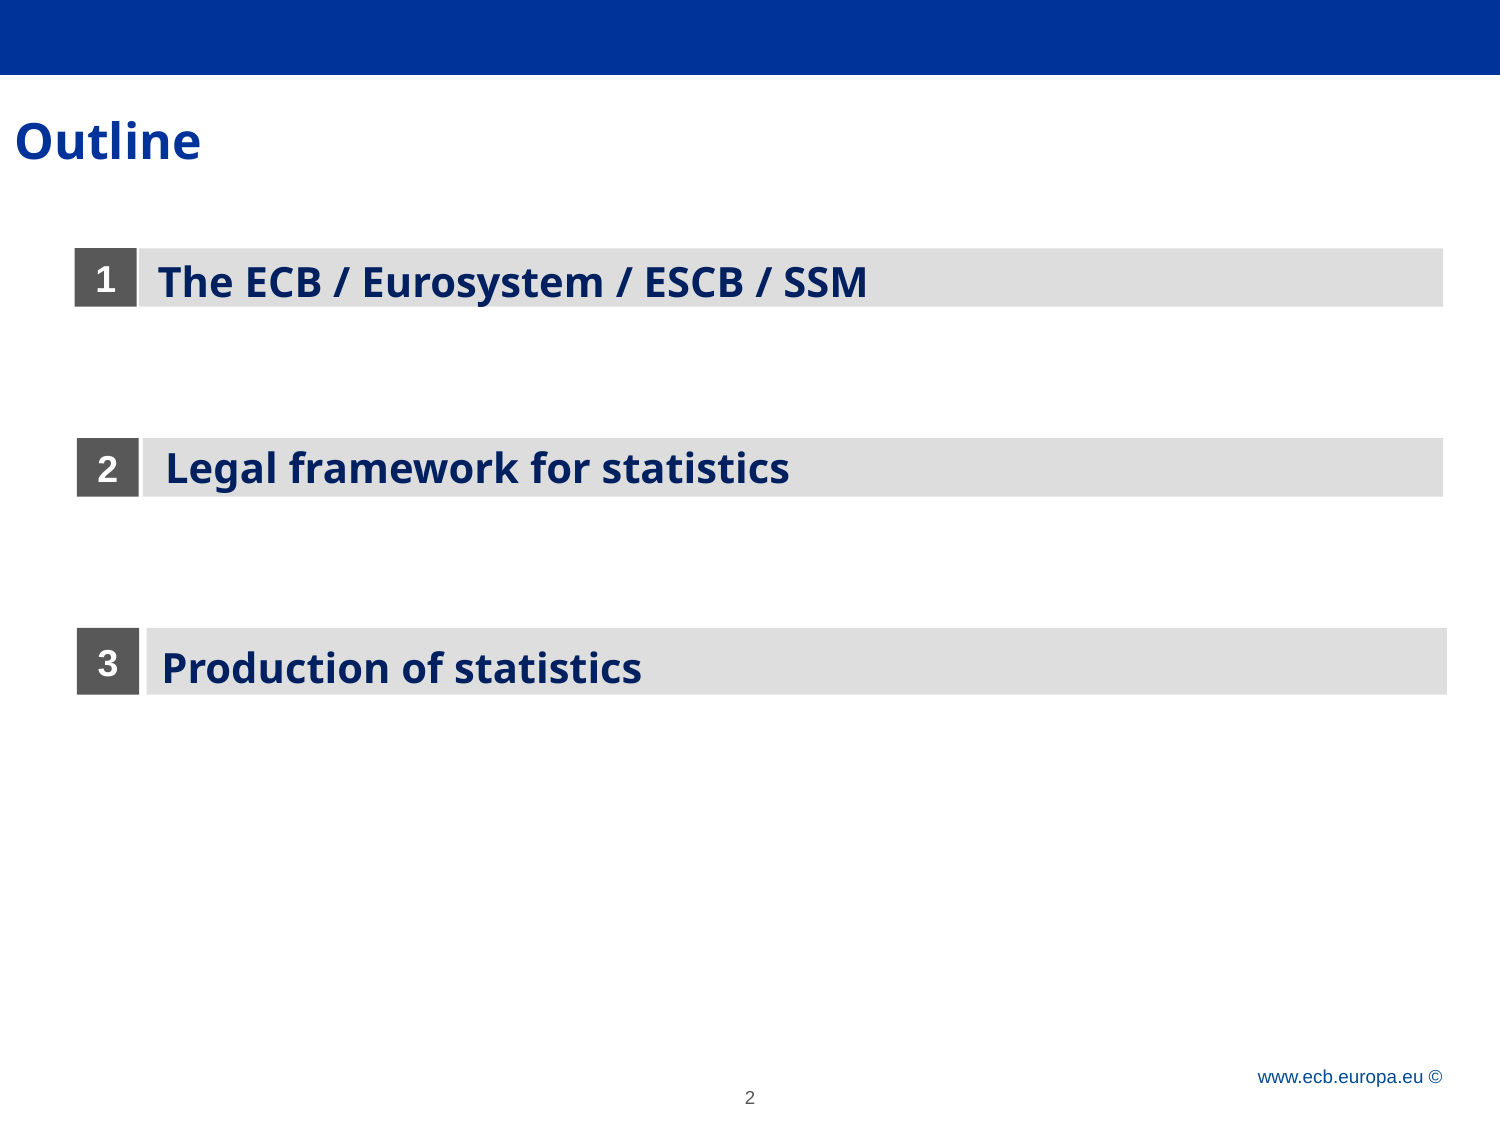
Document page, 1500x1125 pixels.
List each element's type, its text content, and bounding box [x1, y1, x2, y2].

slide_number 2 [716, 1085, 785, 1125]
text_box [74, 247, 1447, 307]
text_box Outline [0, 101, 1229, 177]
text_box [76, 627, 1448, 695]
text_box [76, 434, 1453, 501]
